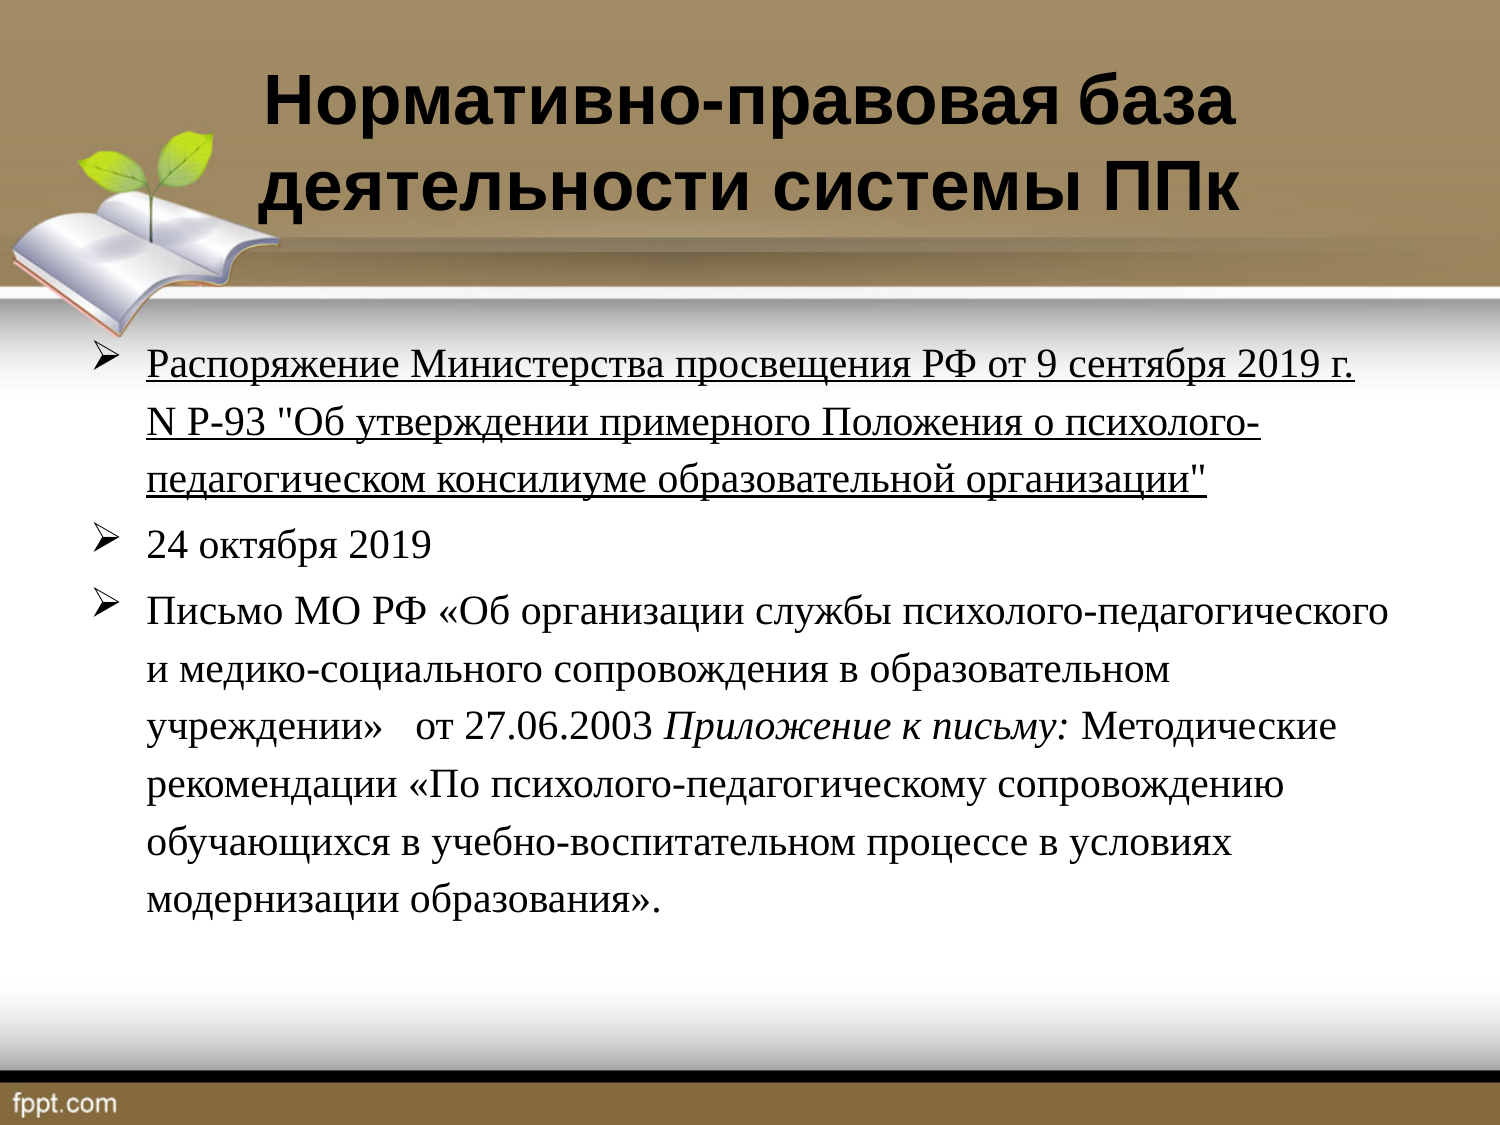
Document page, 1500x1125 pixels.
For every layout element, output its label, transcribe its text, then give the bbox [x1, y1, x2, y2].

list Распоряжение Министерства просвещения РФ от 9 сентября 2019 г. N Р-93 "Об утверждении примерного Положения о психолого-педагогическом консилиуме образовательной организации" 24 октября 2019 Письмо МО РФ «Об организации службы психолого-педагогического и медико-социального сопровождения в образовательном учреждении» от 27.06.2003 Приложение к письму: Методические рекомендации «По психолого-педагогическому сопровождению обучающихся в учебно-воспитательном процессе в условиях модернизации образования». [74, 262, 1426, 1006]
picture [0, 0, 1500, 1125]
title Нормативно-правовая база деятельности системы ППк [74, 44, 1426, 233]
